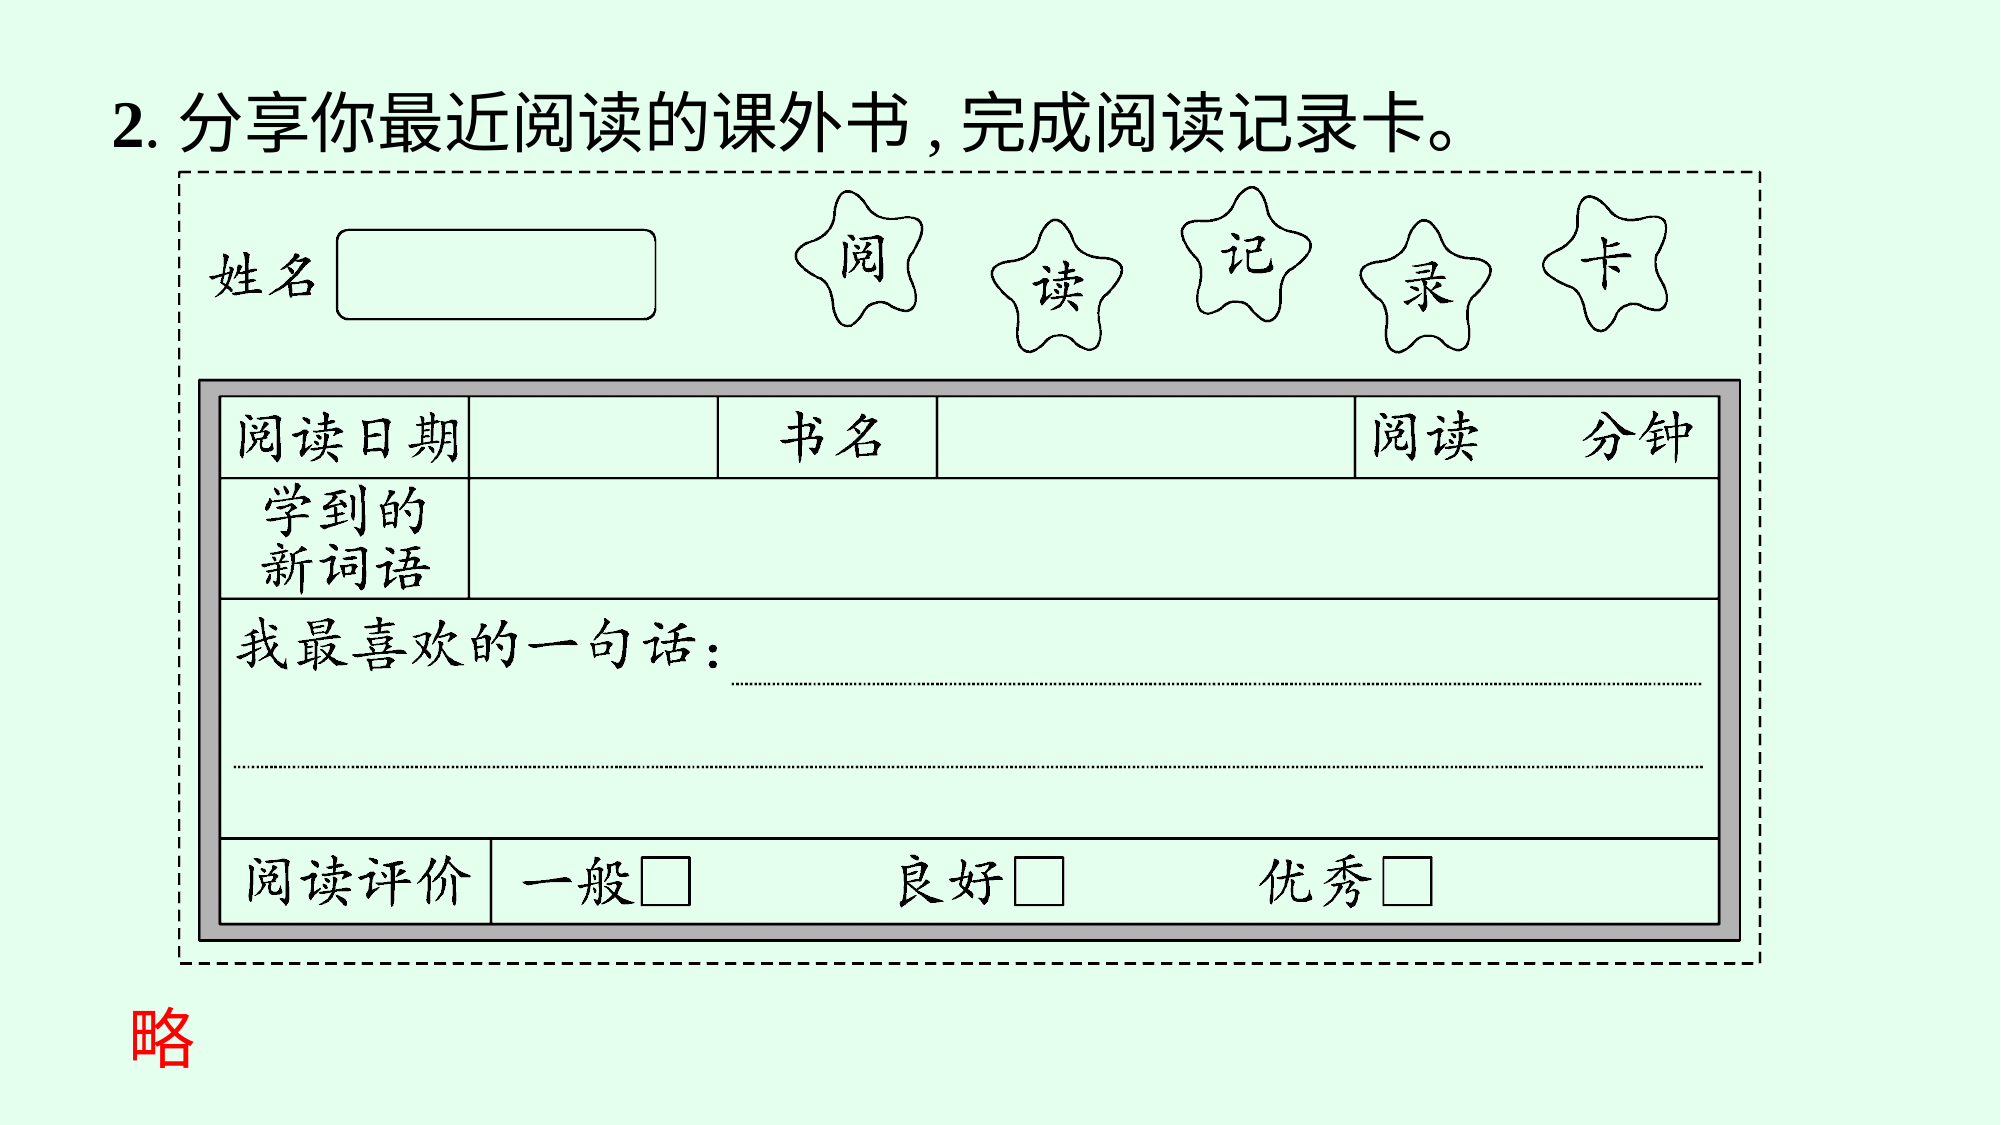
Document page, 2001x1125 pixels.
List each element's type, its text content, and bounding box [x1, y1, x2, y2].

text_box 略 [114, 973, 211, 1085]
picture [175, 170, 1765, 966]
text_box 2.分享你最近阅读的课外书,完成阅读记录卡。 [96, 57, 1524, 169]
